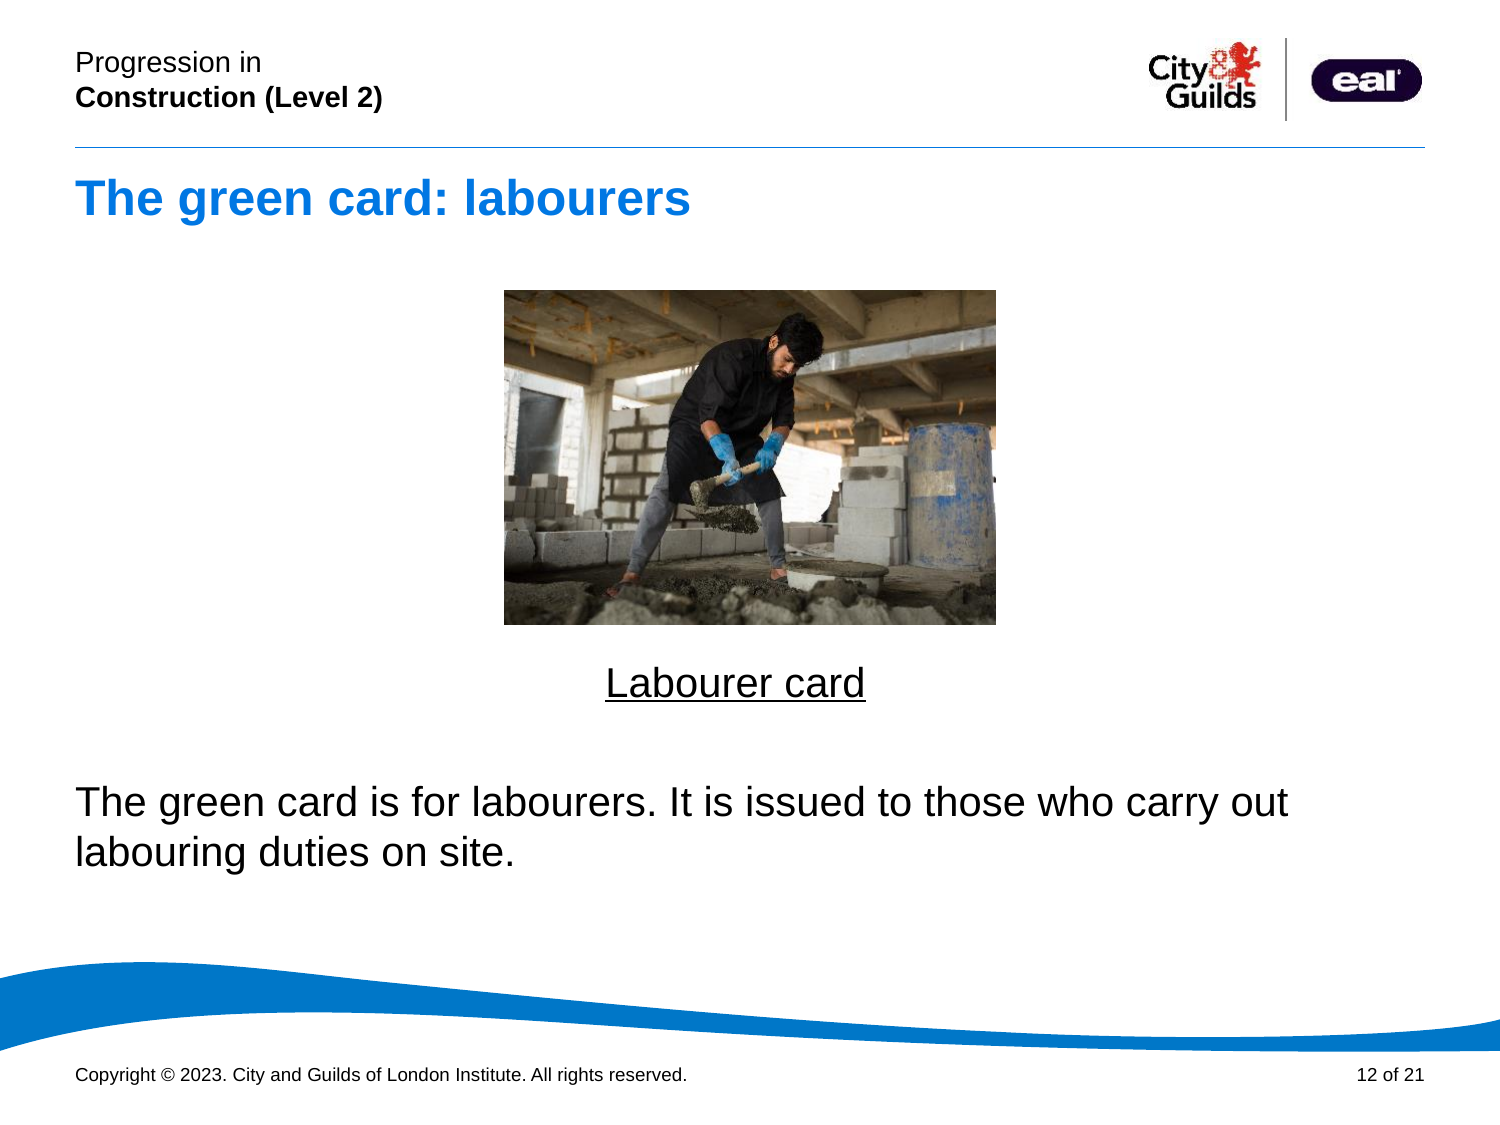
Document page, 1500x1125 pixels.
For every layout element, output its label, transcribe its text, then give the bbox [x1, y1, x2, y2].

list The green card is for labourers. It is issued to those who carry out labouring duties on site. [74, 774, 1426, 918]
title The green card: labourers [74, 165, 1426, 229]
picture [1149, 38, 1422, 121]
text_box Labourer card [590, 648, 910, 713]
picture [504, 290, 996, 625]
